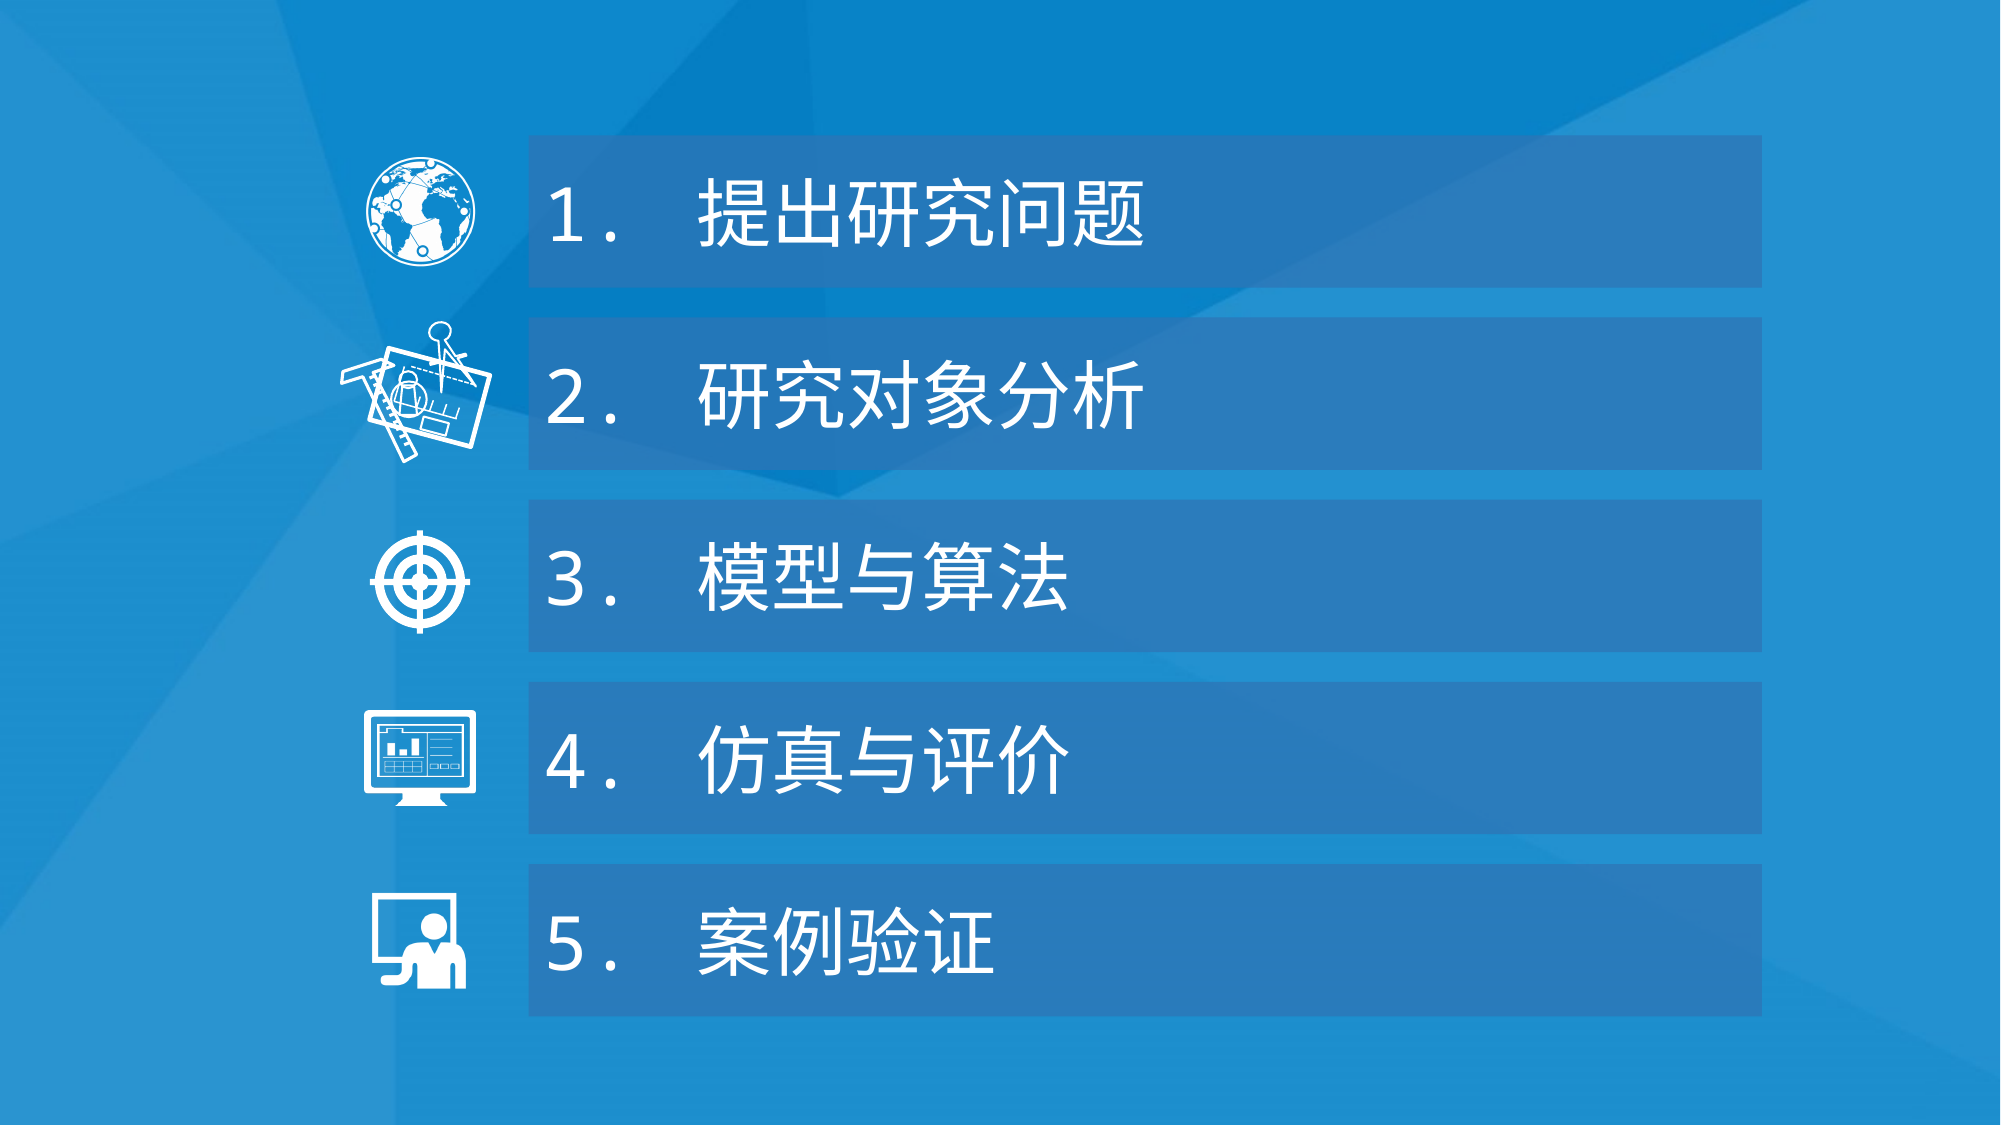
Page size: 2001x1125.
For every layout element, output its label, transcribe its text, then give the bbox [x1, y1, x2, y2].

picture [0, 0, 2001, 1125]
text_box [369, 530, 471, 634]
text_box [315, 287, 522, 501]
text_box 1. 提出研究问题 [528, 135, 1762, 288]
text_box 2. 研究对象分析 [528, 317, 1762, 470]
text_box 3. 模型与算法 [528, 499, 1762, 653]
text_box 5. 案例验证 [528, 864, 1762, 1017]
text_box 4. 仿真与评价 [528, 681, 1762, 835]
